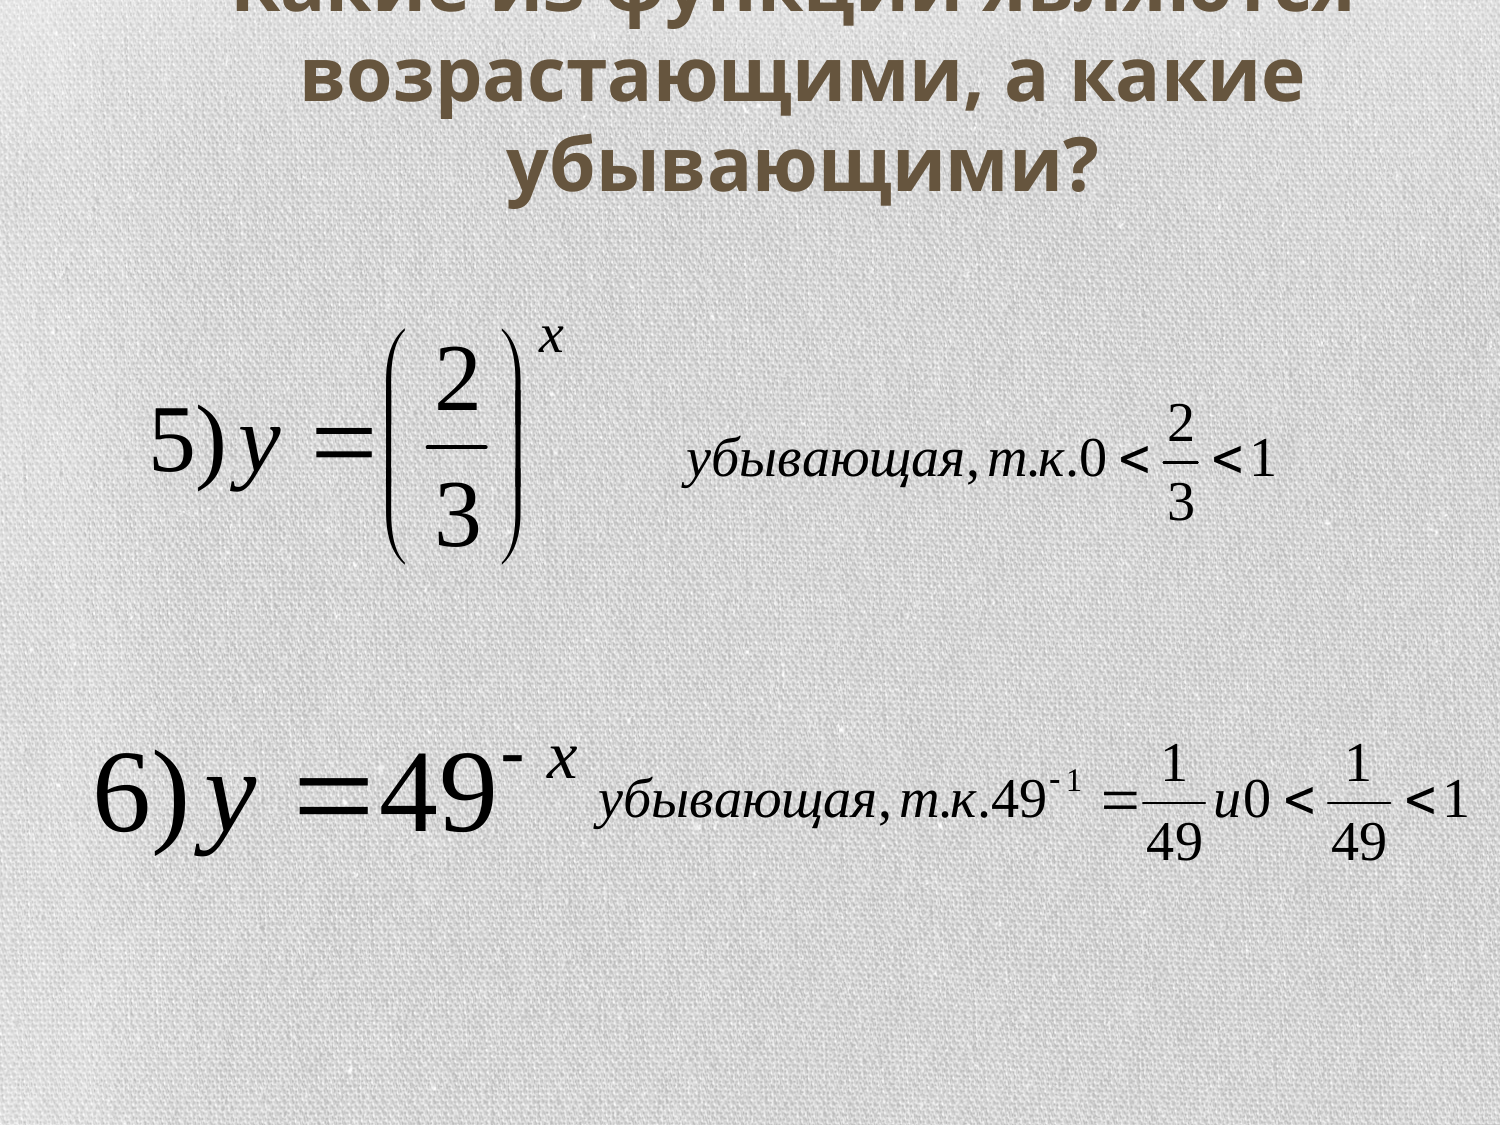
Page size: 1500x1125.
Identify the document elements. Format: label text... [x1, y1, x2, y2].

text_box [76, 703, 606, 881]
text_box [672, 387, 1282, 534]
title Какие из функций являются возрастающими, а какие убывающими? [159, 42, 1447, 215]
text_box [584, 727, 1475, 874]
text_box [137, 287, 586, 584]
